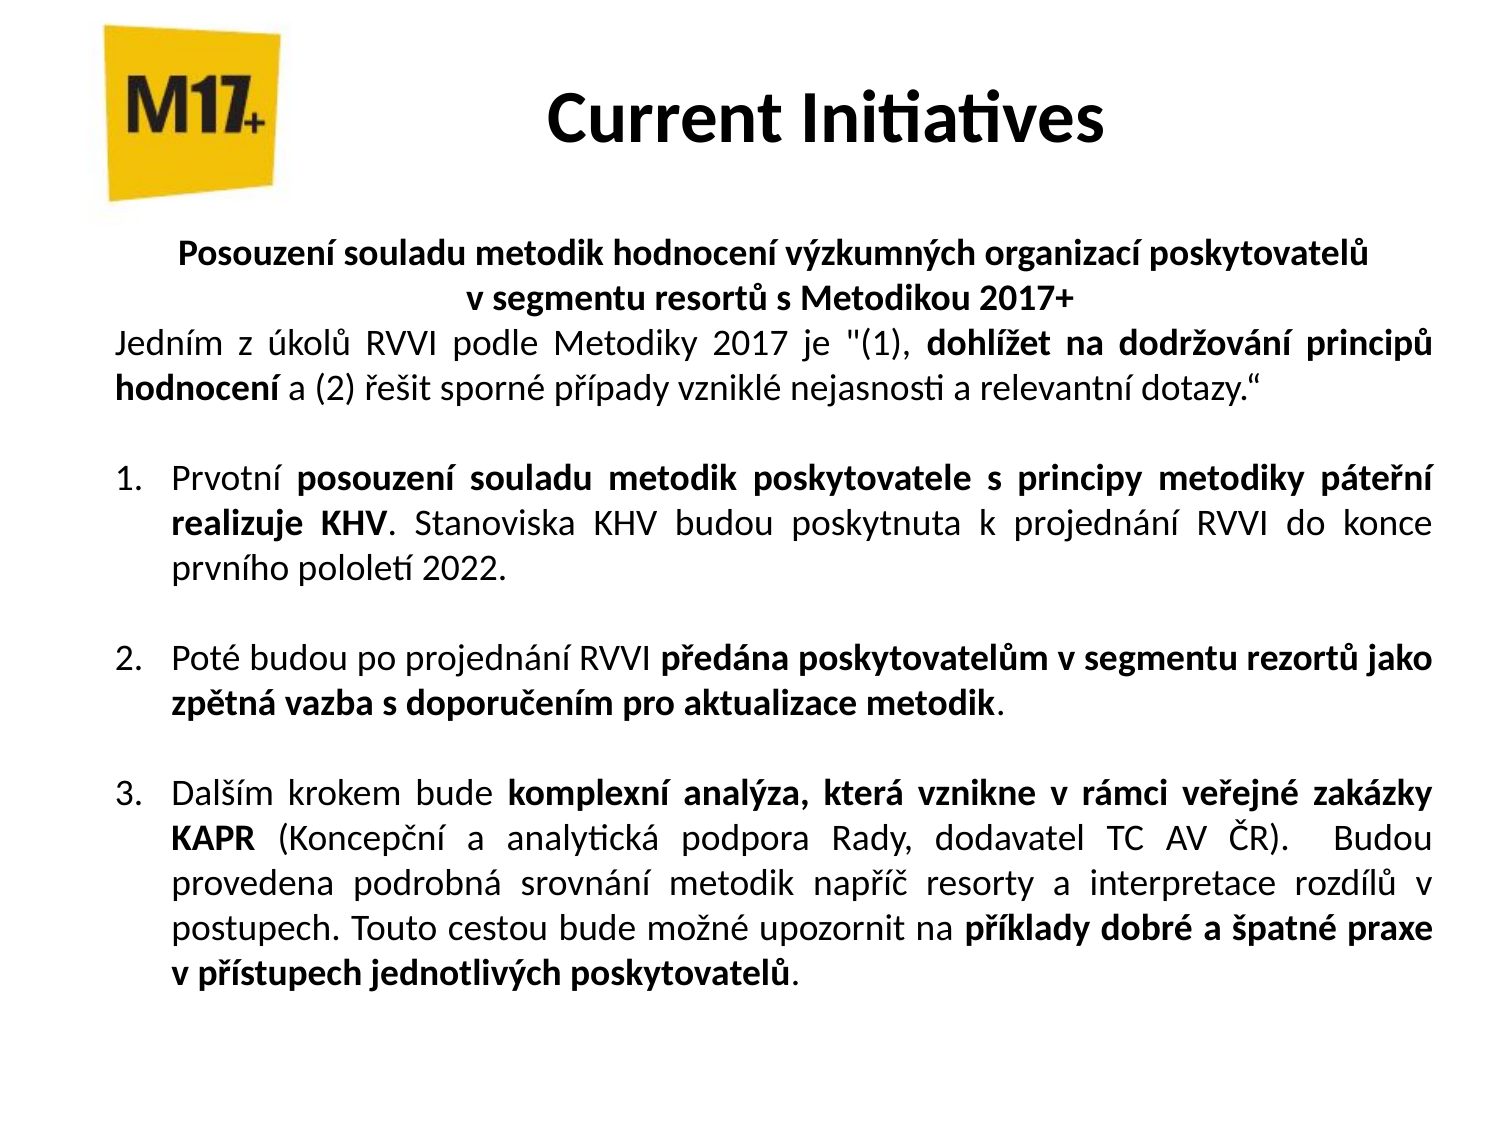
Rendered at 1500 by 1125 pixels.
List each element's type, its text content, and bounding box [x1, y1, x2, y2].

text_box Posouzení souladu metodik hodnocení výzkumných organizací poskytovatelů v segmentu resortů s Metodikou 2017+ Jedním z úkolů RVVI podle Metodiky 2017 je "(1), dohlížet na dodržování principů hodnocení a (2) řešit sporné případy vzniklé nejasnosti a relevantní dotazy.“ Prvotní posouzení souladu metodik poskytovatele s principy metodiky páteřní realizuje KHV. Stanoviska KHV budou poskytnuta k projednání RVVI do konce prvního pololetí 2022. Poté budou po projednání RVVI předána poskytovatelům v segmentu rezortů jako zpětná vazba s doporučením pro aktualizace metodik. Dalším krokem bude komplexní analýza, která vznikne v rámci veřejné zakázky KAPR (Koncepční a analytická podpora Rady, dodavatel TC AV ČR). Budou provedena podrobná srovnání metodik napříč resorty a interpretace rozdílů v postupech. Touto cestou bude možné upozornit na příklady dobré a špatné praxe v přístupech jednotlivých poskytovatelů. [100, 220, 1449, 1001]
title Current Initiatives [383, 48, 1270, 177]
picture [64, 0, 312, 226]
